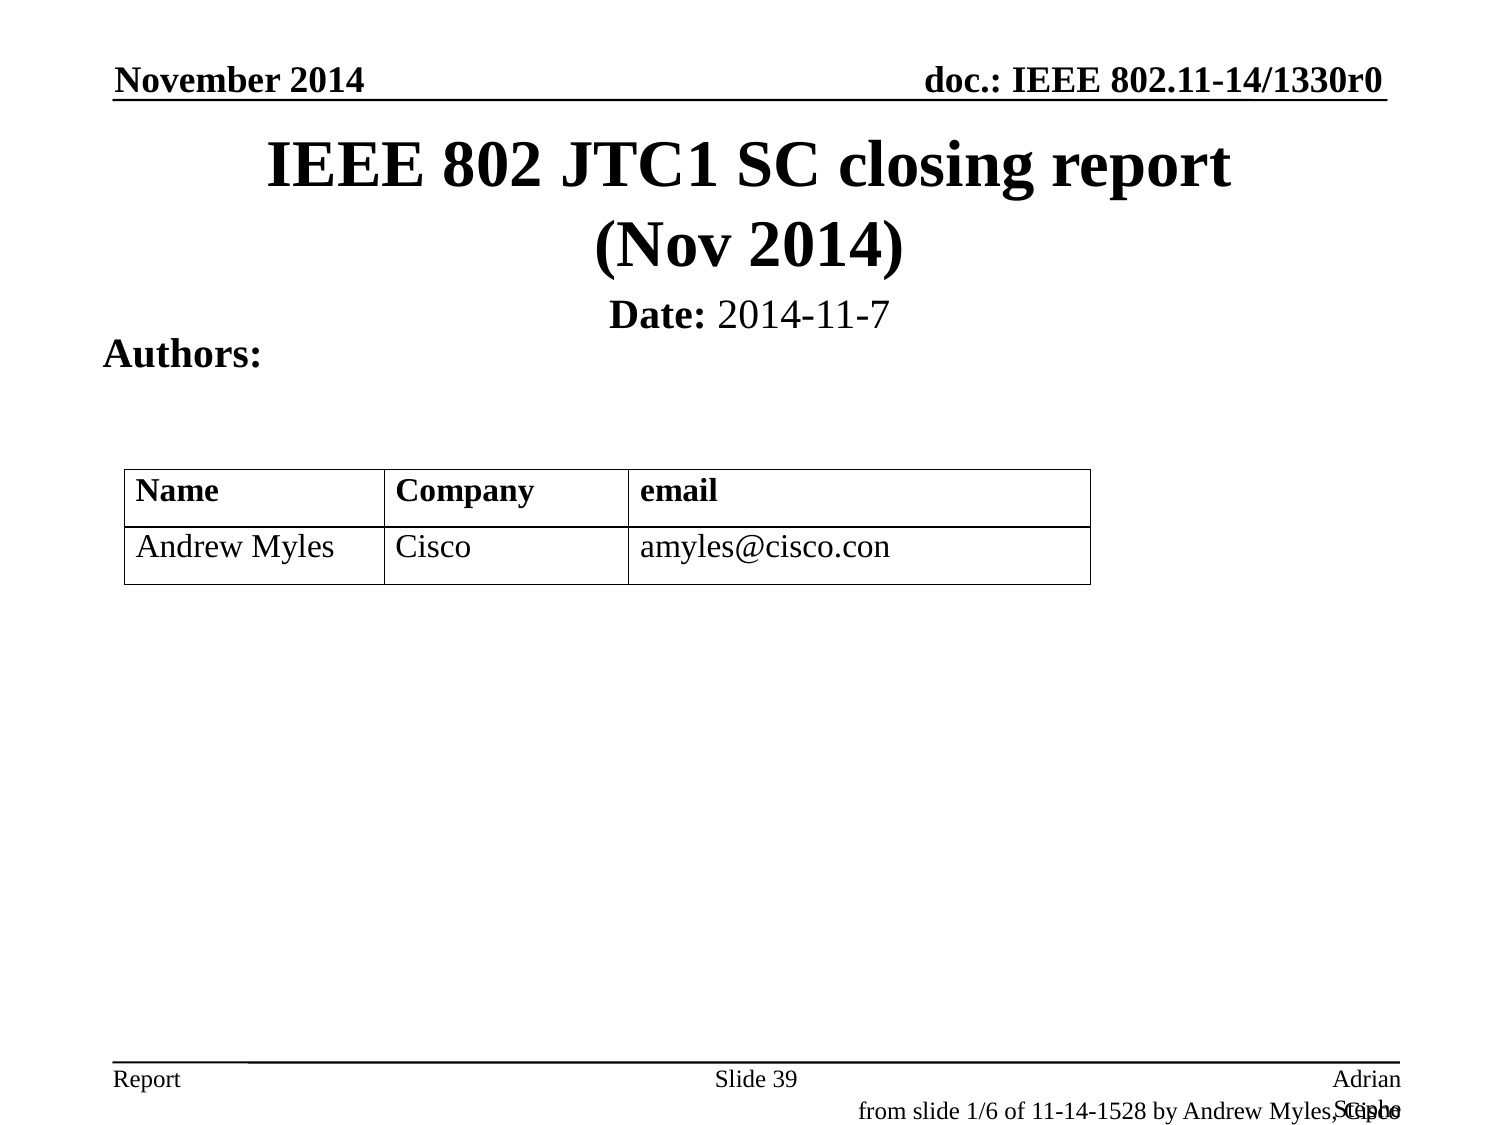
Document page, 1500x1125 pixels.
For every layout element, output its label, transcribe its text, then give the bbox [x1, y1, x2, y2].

text_box from slide 1/6 of 11-14-1528 by Andrew Myles, Cisco [343, 1087, 1417, 1125]
list Date: 2014-11-7 [112, 278, 1388, 342]
title IEEE 802 JTC1 SC closing report (Nov 2014) [112, 112, 1388, 278]
slide_number Slide 39 [712, 1061, 800, 1087]
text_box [108, 468, 1452, 847]
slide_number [114, 54, 374, 101]
footer Adrian Stephens, Intel Corporation [1324, 1061, 1402, 1087]
text_box Authors: [87, 318, 325, 381]
